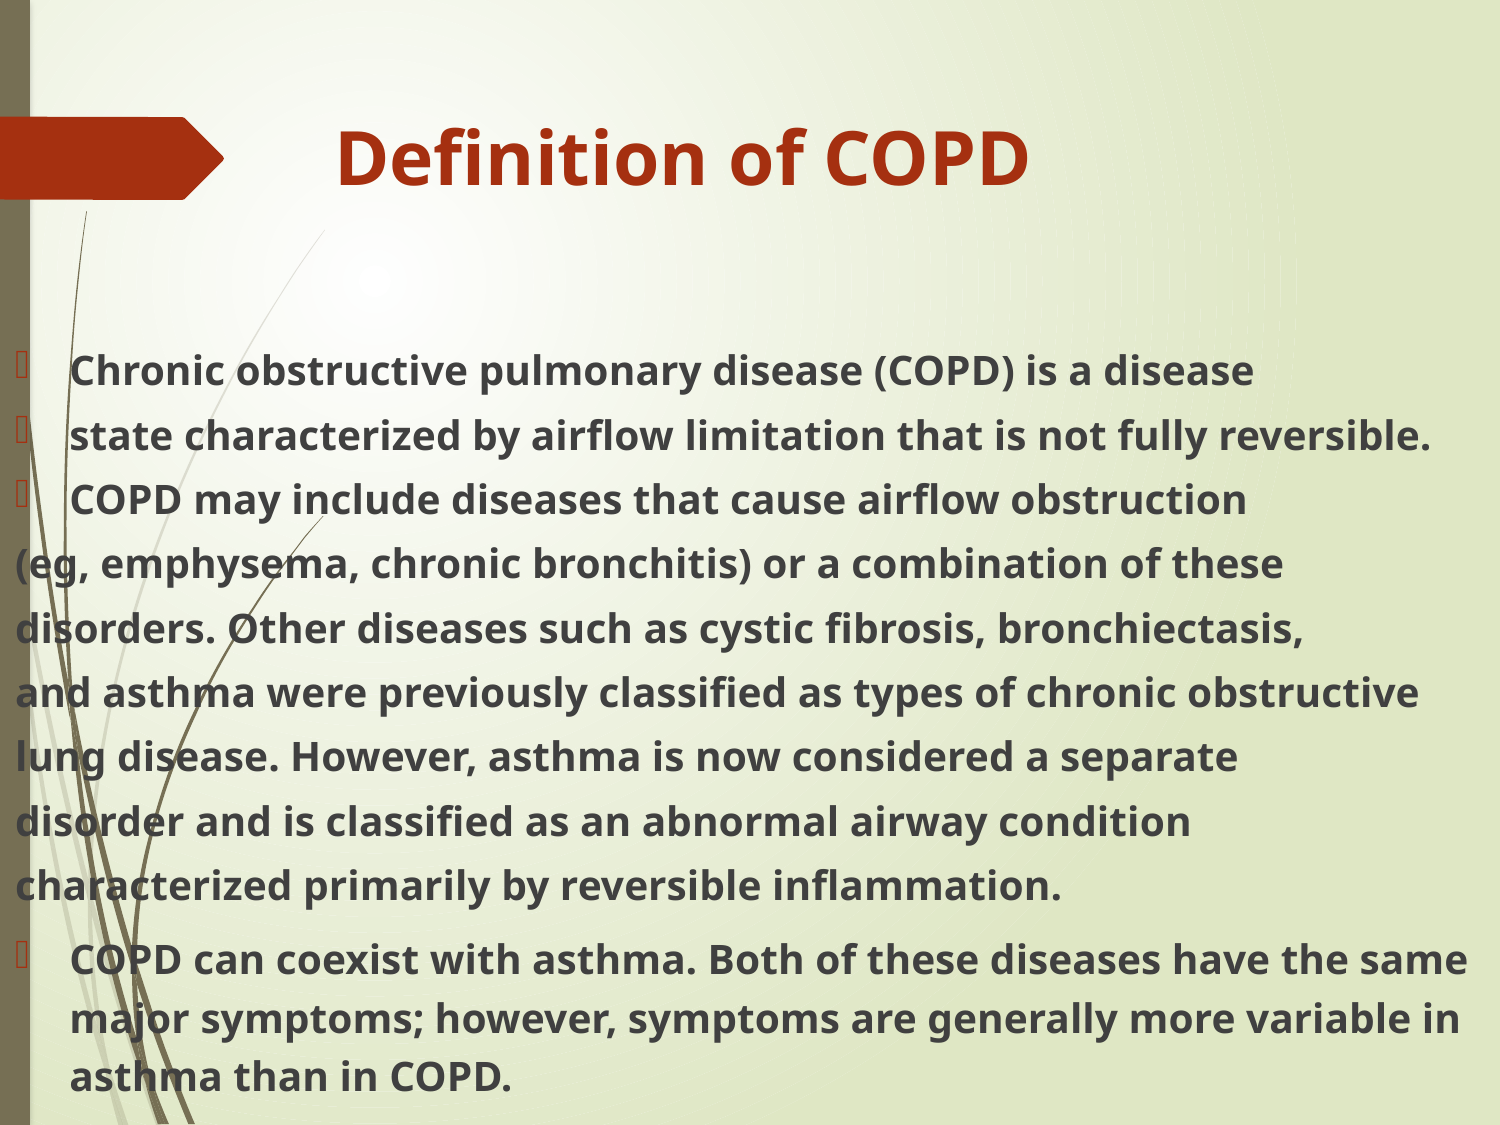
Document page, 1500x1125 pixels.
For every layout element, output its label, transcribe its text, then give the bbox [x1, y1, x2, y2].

list Chronic obstructive pulmonary disease (COPD) is a disease state characterized by airflow limitation that is not fully reversible. COPD may include diseases that cause airflow obstruction (eg, emphysema, chronic bronchitis) or a combination of these disorders. Other diseases such as cystic fibrosis, bronchiectasis, and asthma were previously classified as types of chronic obstructive lung disease. However, asthma is now considered a separate disorder and is classified as an abnormal airway condition characterized primarily by reversible inflammation. COPD can coexist with asthma. Both of these diseases have the same major symptoms; however, symptoms are generally more variable in asthma than in COPD. [0, 337, 1500, 1125]
title Definition of COPD [319, 102, 1400, 313]
